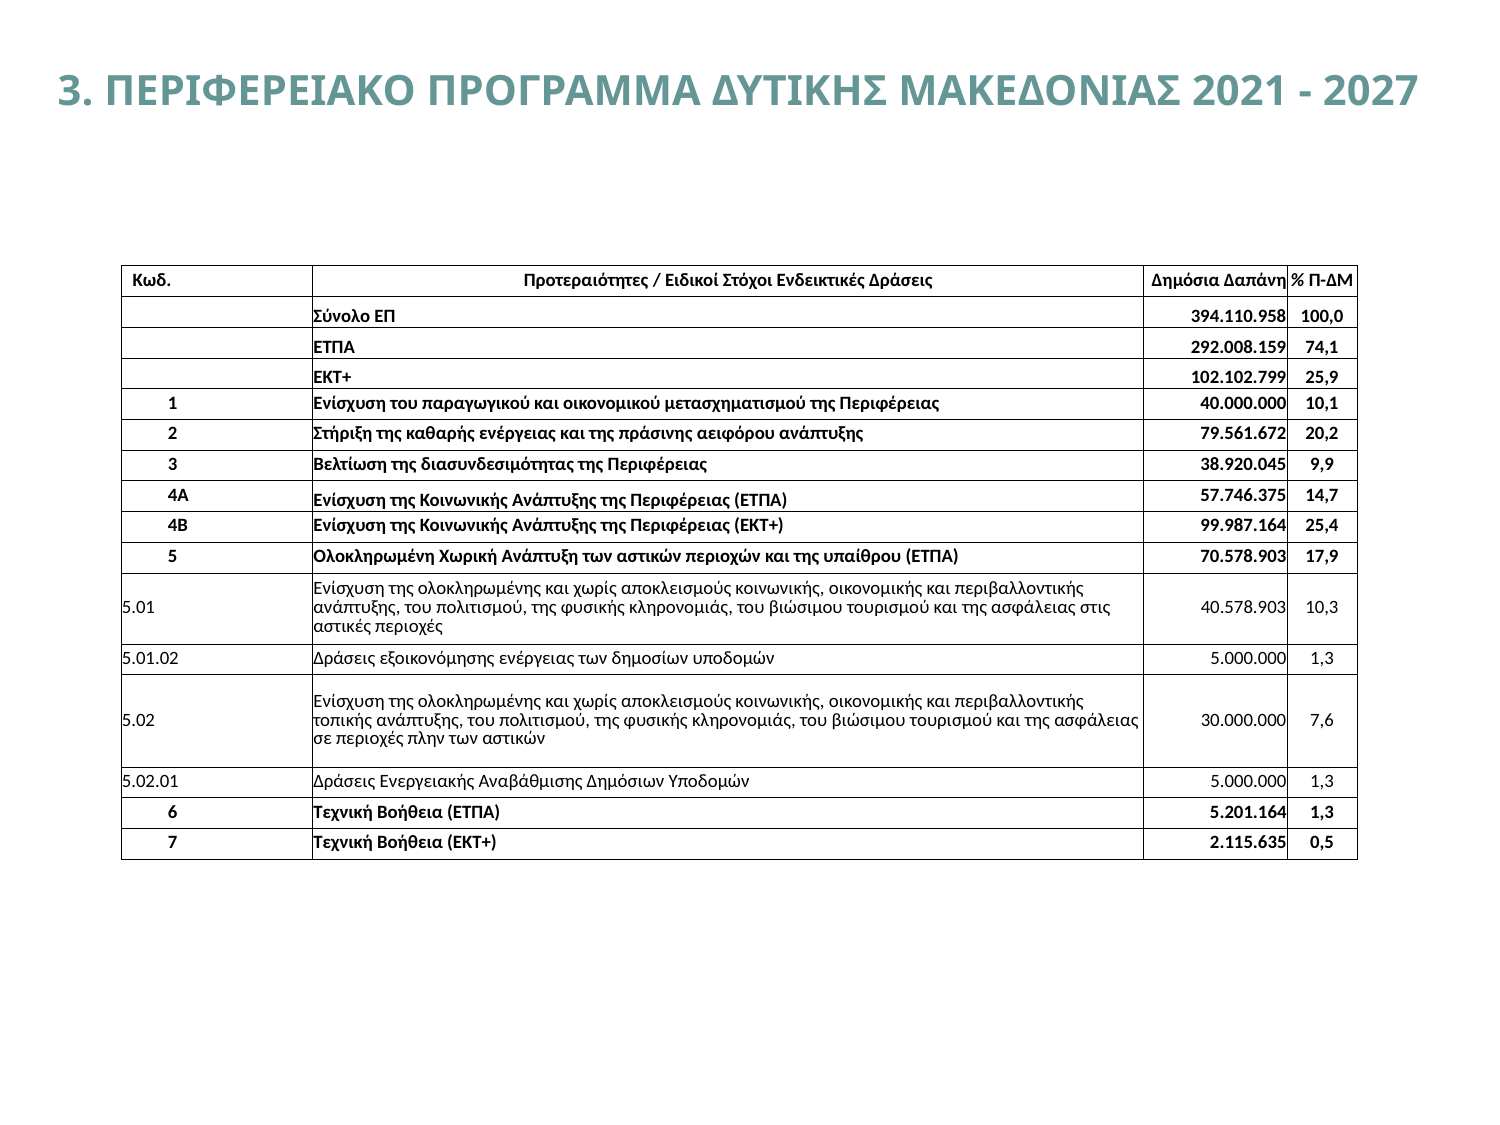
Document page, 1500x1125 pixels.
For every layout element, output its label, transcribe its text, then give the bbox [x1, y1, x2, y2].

table_cell 17,9 [1288, 543, 1357, 573]
table_cell Στήριξη της καθαρής ενέργειας και της πράσινης αειφόρου ανάπτυξης [313, 420, 1143, 450]
table_cell Τεχνική Βοήθεια (ΕΤΠΑ) [313, 798, 1143, 828]
table_cell Δράσεις Ενεργειακής Αναβάθμισης Δημόσιων Υποδομών [313, 768, 1143, 797]
table_cell 4Β [122, 512, 312, 542]
table_cell ΕΤΠΑ [313, 328, 1143, 358]
table_cell 1,3 [1288, 768, 1357, 797]
table_cell [122, 359, 312, 388]
table_cell Ενίσχυση της ολοκληρωμένης και χωρίς αποκλεισμούς κοινωνικής, οικονομικής και περιβαλλοντικής ανάπτυξης, του πολιτισμού, της φυσικής κληρονομιάς, του βιώσιμου τουρισμού και της ασφάλειας στις αστικές περιοχές [313, 574, 1143, 644]
table_cell 9,9 [1288, 451, 1357, 480]
table_cell 99.987.164 [1144, 512, 1287, 542]
table_cell 1 [122, 389, 312, 419]
table_cell [122, 297, 312, 327]
table_cell 5.01.02 [122, 645, 312, 674]
table_cell ΕΚΤ+ [313, 359, 1143, 388]
table_cell Τεχνική Βοήθεια (ΕΚΤ+) [313, 829, 1143, 859]
table_cell 25,4 [1288, 512, 1357, 542]
table_cell 1,3 [1288, 798, 1357, 828]
text_box 3. ΠΕΡΙΦΕΡΕΙΑΚΟ ΠΡΟΓΡΑΜΜΑ ΔΥΤΙΚΗΣ ΜΑΚΕΔΟΝΙΑΣ 2021 - 2027 [42, 54, 1458, 123]
table_cell 5.02 [122, 675, 312, 767]
table_cell 38.920.045 [1144, 451, 1287, 480]
table_cell 394.110.958 [1144, 297, 1287, 327]
table_cell 4Α [122, 481, 312, 511]
table_cell 7,6 [1288, 675, 1357, 767]
table_cell 5.02.01 [122, 768, 312, 797]
table_header Δημόσια Δαπάνη [1144, 266, 1287, 296]
table_cell 292.008.159 [1144, 328, 1287, 358]
table_cell 1,3 [1288, 645, 1357, 674]
table_cell 5.01 [122, 574, 312, 644]
table_cell 20,2 [1288, 420, 1357, 450]
table_cell 40.578.903 [1144, 574, 1287, 644]
table_header Κωδ. [122, 266, 312, 296]
table_cell Δράσεις εξοικονόμησης ενέργειας των δημοσίων υποδομών [313, 645, 1143, 674]
table_cell 0,5 [1288, 829, 1357, 859]
table_cell Ενίσχυση της ολοκληρωμένης και χωρίς αποκλεισμούς κοινωνικής, οικονομικής και περιβαλλοντικής τοπικής ανάπτυξης, του πολιτισμού, της φυσικής κληρονομιάς, του βιώσιμου τουρισμού και της ασφάλειας σε περιοχές πλην των αστικών [313, 675, 1143, 767]
table_cell Βελτίωση της διασυνδεσιμότητας της Περιφέρειας [313, 451, 1143, 480]
table_cell Σύνολο ΕΠ [313, 297, 1143, 327]
table_cell 79.561.672 [1144, 420, 1287, 450]
table_cell 30.000.000 [1144, 675, 1287, 767]
table_cell 5.000.000 [1144, 645, 1287, 674]
table_cell [122, 328, 312, 358]
table_cell 3 [122, 451, 312, 480]
table_cell 10,1 [1288, 389, 1357, 419]
table_cell 5.000.000 [1144, 768, 1287, 797]
table_cell Ολοκληρωμένη Χωρική Ανάπτυξη των αστικών περιοχών και της υπαίθρου (ΕΤΠΑ) [313, 543, 1143, 573]
table_cell Ενίσχυση του παραγωγικού και οικονομικού μετασχηματισμού της Περιφέρειας [313, 389, 1143, 419]
table_cell 6 [122, 798, 312, 828]
table_cell 2 [122, 420, 312, 450]
table_cell Ενίσχυση της Κοινωνικής Ανάπτυξης της Περιφέρειας (ΕΚΤ+) [313, 512, 1143, 542]
table_cell 7 [122, 829, 312, 859]
table_cell 2.115.635 [1144, 829, 1287, 859]
table_cell 10,3 [1288, 574, 1357, 644]
table_header Προτεραιότητες / Ειδικοί Στόχοι Ενδεικτικές Δράσεις [313, 266, 1143, 296]
table_cell 74,1 [1288, 328, 1357, 358]
table_cell 25,9 [1288, 359, 1357, 388]
table_cell 40.000.000 [1144, 389, 1287, 419]
table_cell 57.746.375 [1144, 481, 1287, 511]
table_cell 5 [122, 543, 312, 573]
table_header % Π-ΔΜ [1288, 266, 1357, 296]
table_cell 70.578.903 [1144, 543, 1287, 573]
table_cell 5.201.164 [1144, 798, 1287, 828]
table_cell Ενίσχυση της Κοινωνικής Ανάπτυξης της Περιφέρειας (ΕΤΠΑ) [313, 481, 1143, 511]
table_cell 14,7 [1288, 481, 1357, 511]
table_cell 102.102.799 [1144, 359, 1287, 388]
table_cell 100,0 [1288, 297, 1357, 327]
